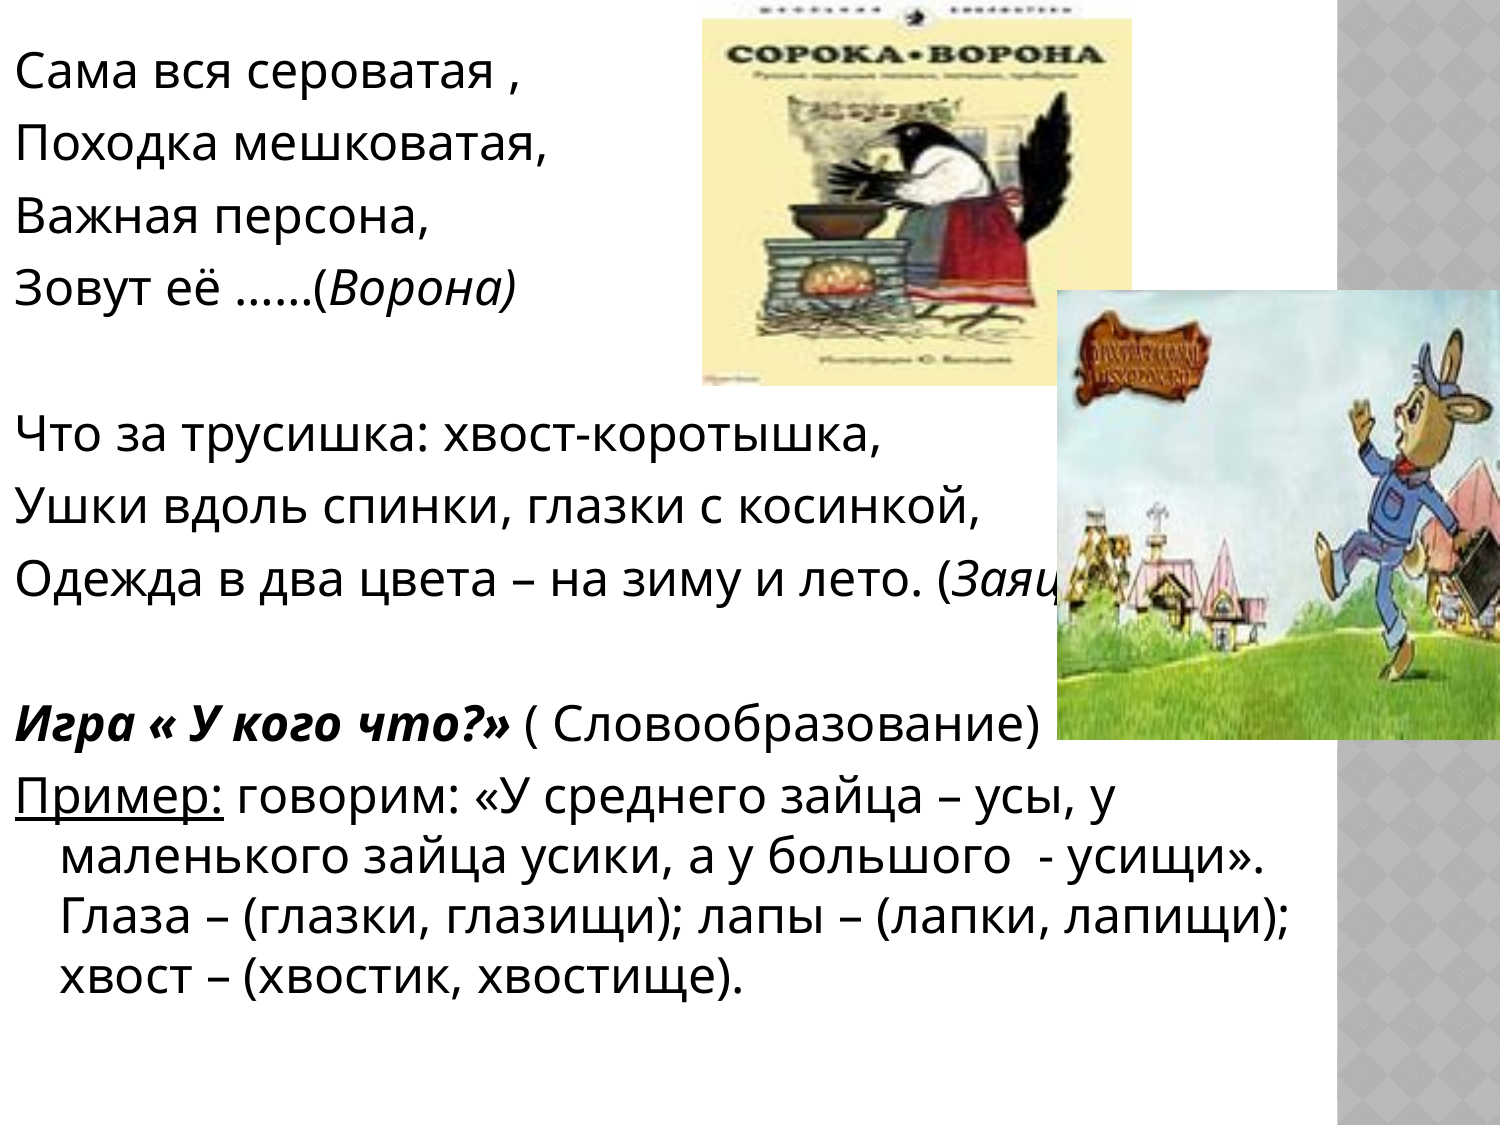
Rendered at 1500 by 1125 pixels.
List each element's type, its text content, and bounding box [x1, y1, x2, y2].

picture [702, 0, 1500, 741]
list Сама вся сероватая , Походка мешковатая, Важная персона, Зовут её ……(Ворона) Что за трусишка: хвост-коротышка, Ушки вдоль спинки, глазки с косинкой, Одежда в два цвета – на зиму и лето. (Заяц) Игра « У кого что?» ( Словообразование) Пример: говорим: «У среднего зайца – усы, у маленького зайца усики, а у большого - усищи». Глаза – (глазки, глазищи); лапы – (лапки, лапищи); хвост – (хвостик, хвостище). [0, 30, 1427, 1125]
